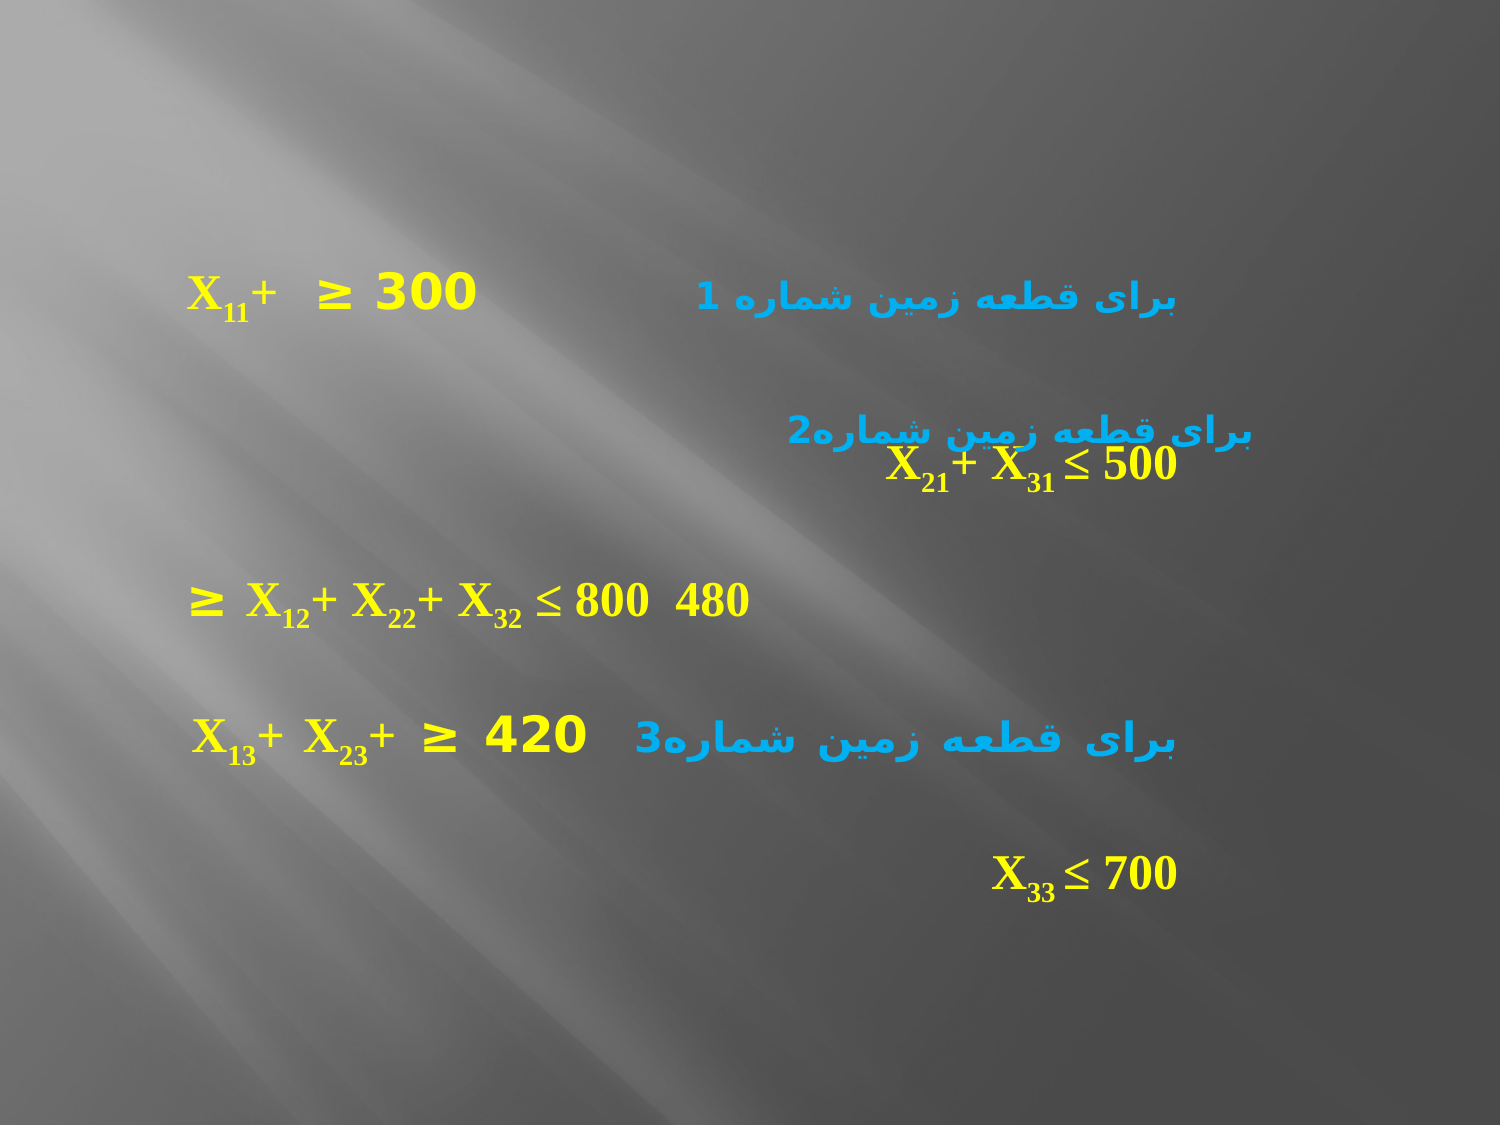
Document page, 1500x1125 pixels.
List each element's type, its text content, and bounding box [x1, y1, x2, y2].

text_box برای قطعه زمین شماره2 [758, 398, 1270, 459]
text_box برای قطعه زمین شماره 1 300 ≤ X11+ X21+ X31 ≤ 500 X12+ X22+ X32 ≤ 800 480 ≤ برای قطعه زمین شماره3 420 ≤ X13+ X23+ X33 ≤ 700 [171, 184, 1193, 916]
